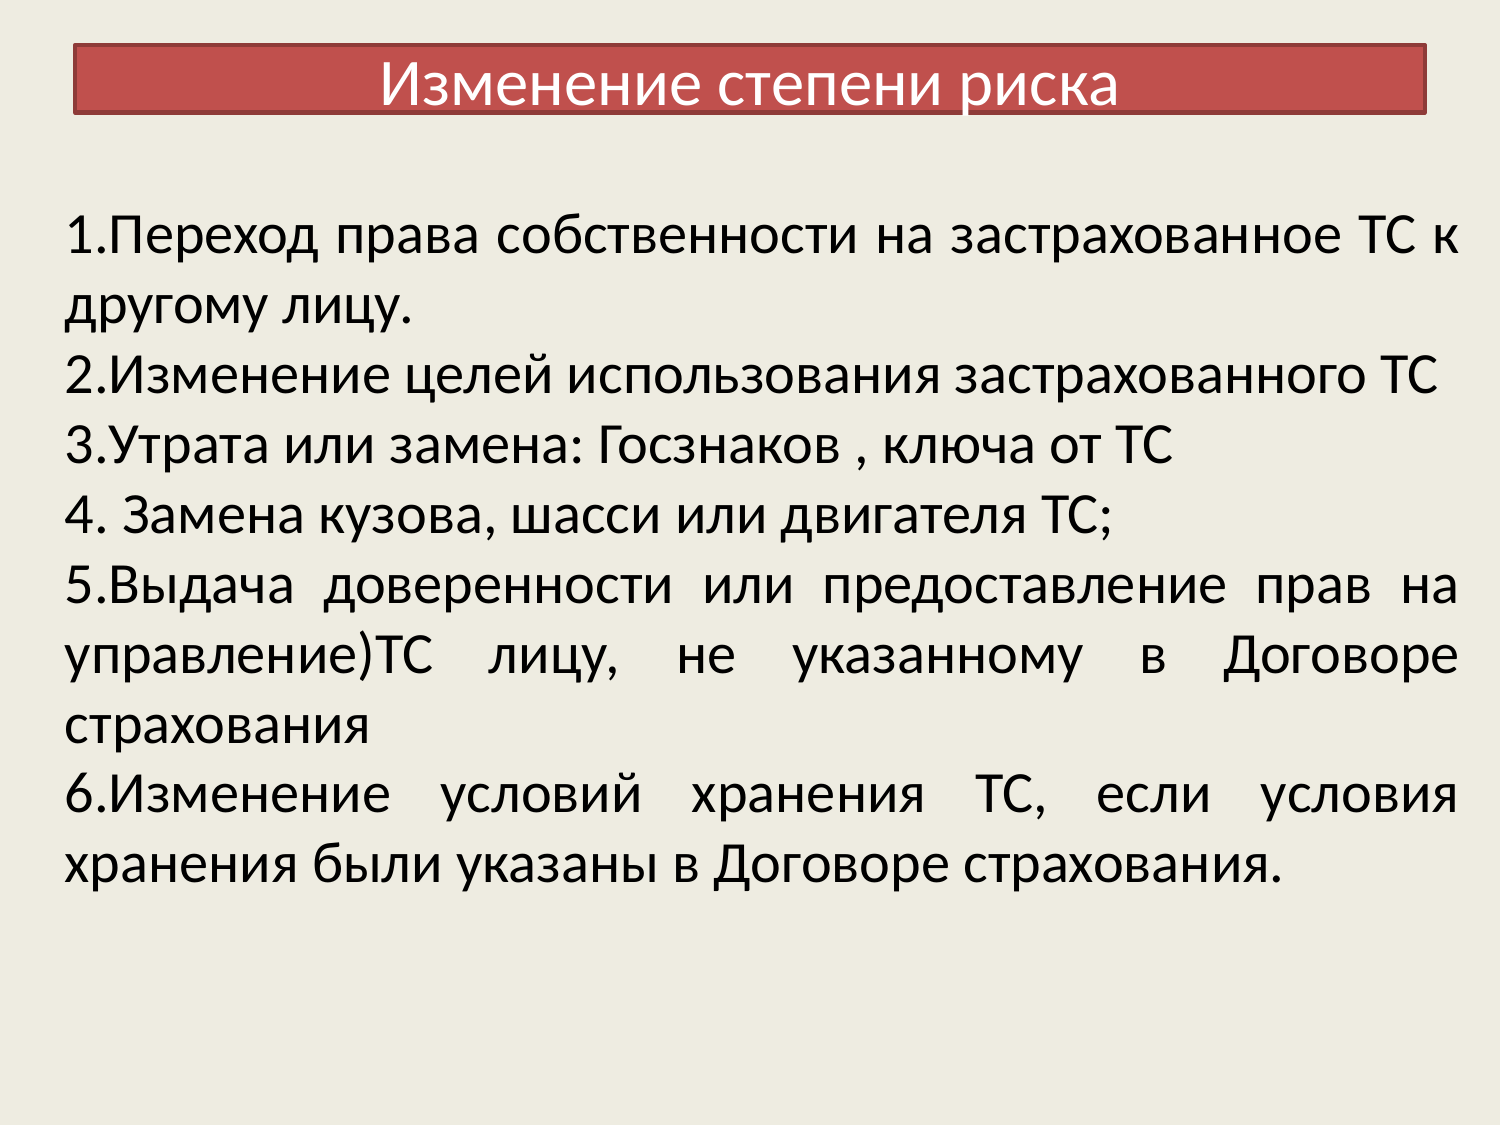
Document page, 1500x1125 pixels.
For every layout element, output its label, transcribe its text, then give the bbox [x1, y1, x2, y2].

title Изменение степени риска [73, 43, 1427, 115]
text_box 1.Переход права собственности на застрахованное ТС к другому лицу. 2.Изменение целей использования застрахованного ТС 3.Утрата или замена: Госзнаков , ключа от ТС 4. Замена кузова, шасси или двигателя ТС; 5.Выдача доверенности или предоставление прав на управление)ТС лицу, не указанному в Договоре страхования 6.Изменение условий хранения ТС, если условия хранения были указаны в Договоре страхования. [49, 187, 1475, 902]
